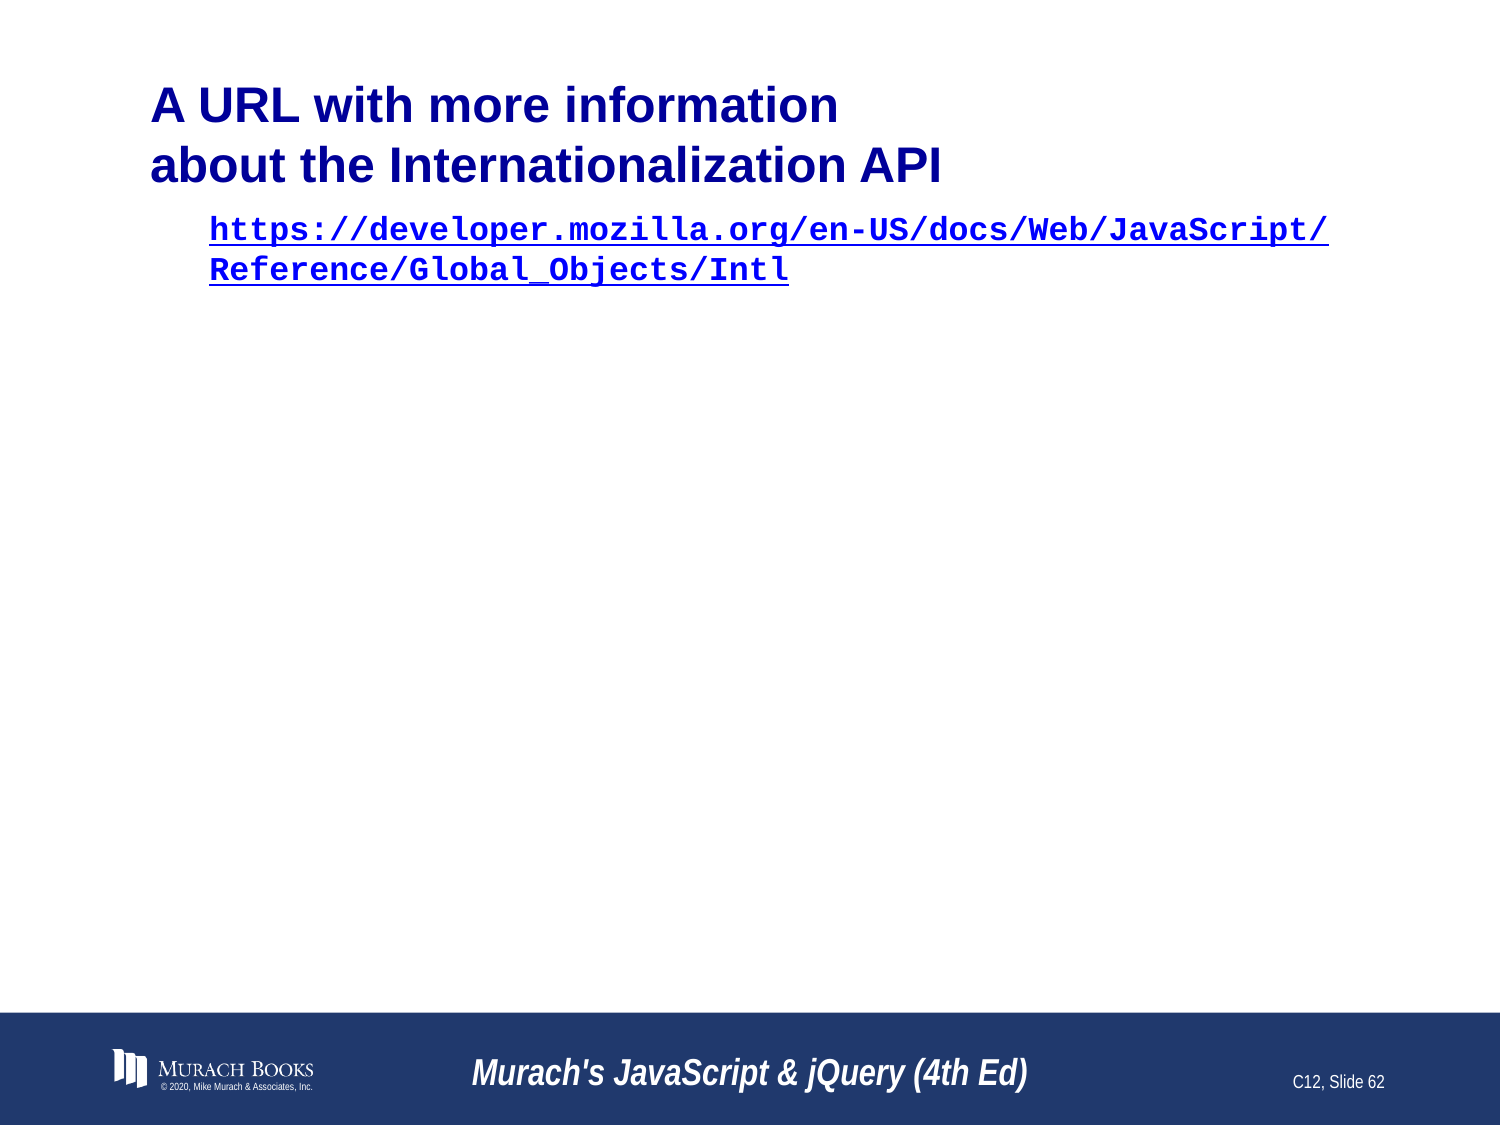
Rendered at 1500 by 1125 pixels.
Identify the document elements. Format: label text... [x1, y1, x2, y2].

slide_number Murach's JavaScript & jQuery (4th Ed) [463, 1025, 1050, 1100]
title A URL with more information about the Internationalization API [150, 72, 1350, 194]
slide_number C12, Slide 62 [1087, 1025, 1400, 1100]
footer © 2020, Mike Murach & Associates, Inc. [12, 1025, 463, 1100]
list https://developer.mozilla.org/en-US/docs/Web/JavaScript/ Reference/Global_Objects/Intl [137, 200, 1350, 1000]
